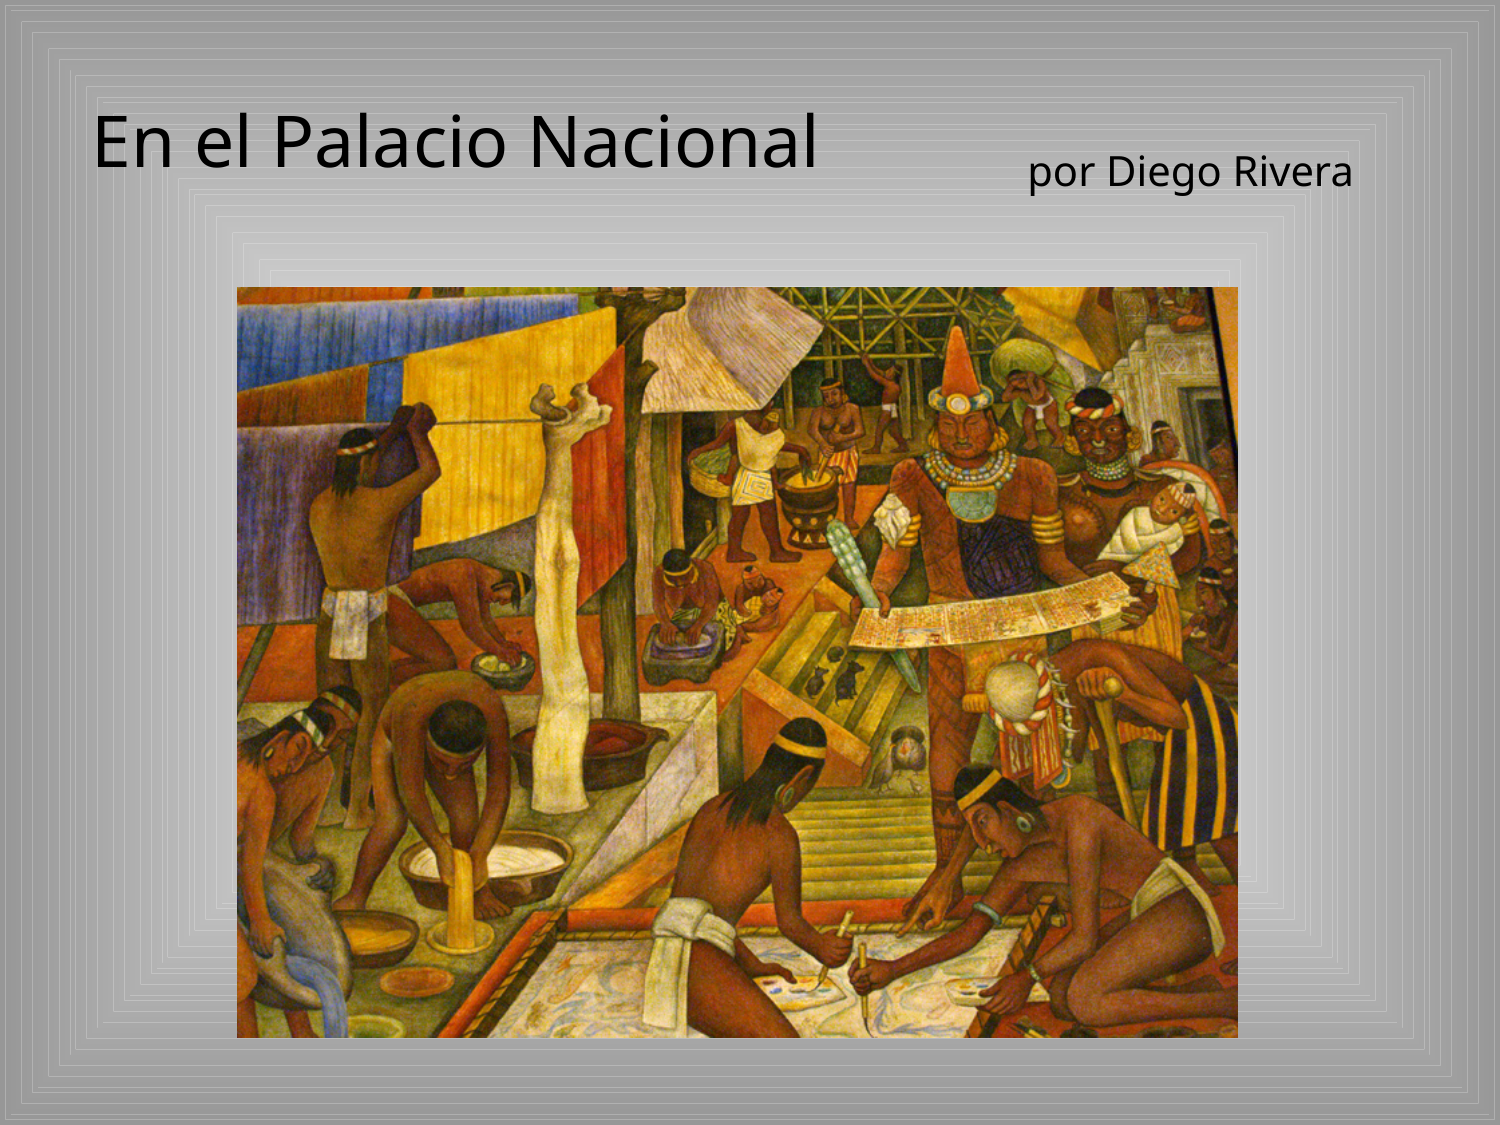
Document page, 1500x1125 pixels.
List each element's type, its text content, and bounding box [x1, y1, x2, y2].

title En el Palacio Nacional [75, 45, 838, 233]
text_box por Diego Rivera [1012, 137, 1463, 203]
picture [237, 287, 1238, 1038]
